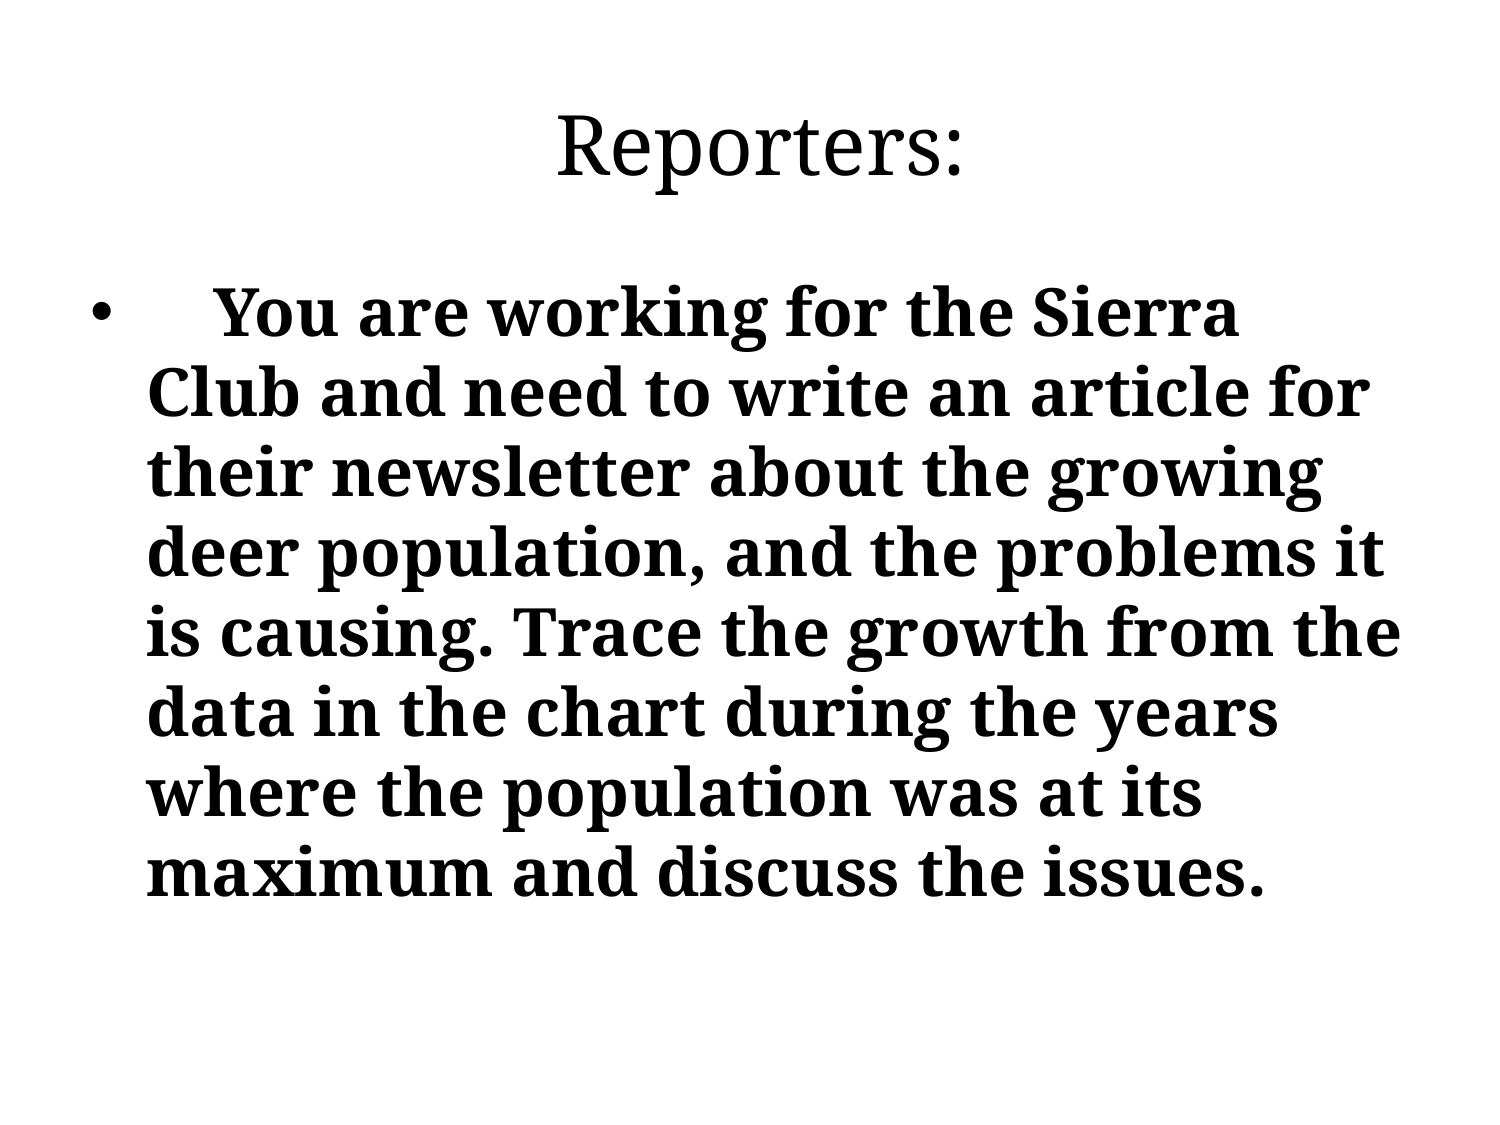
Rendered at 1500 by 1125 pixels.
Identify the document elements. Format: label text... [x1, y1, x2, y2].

title Reporters: [75, 45, 1425, 233]
list You are working for the Sierra Club and need to write an article for their newsletter about the growing deer population, and the problems it is causing. Trace the growth from the data in the chart during the years where the population was at its maximum and discuss the issues. [75, 262, 1425, 1005]
